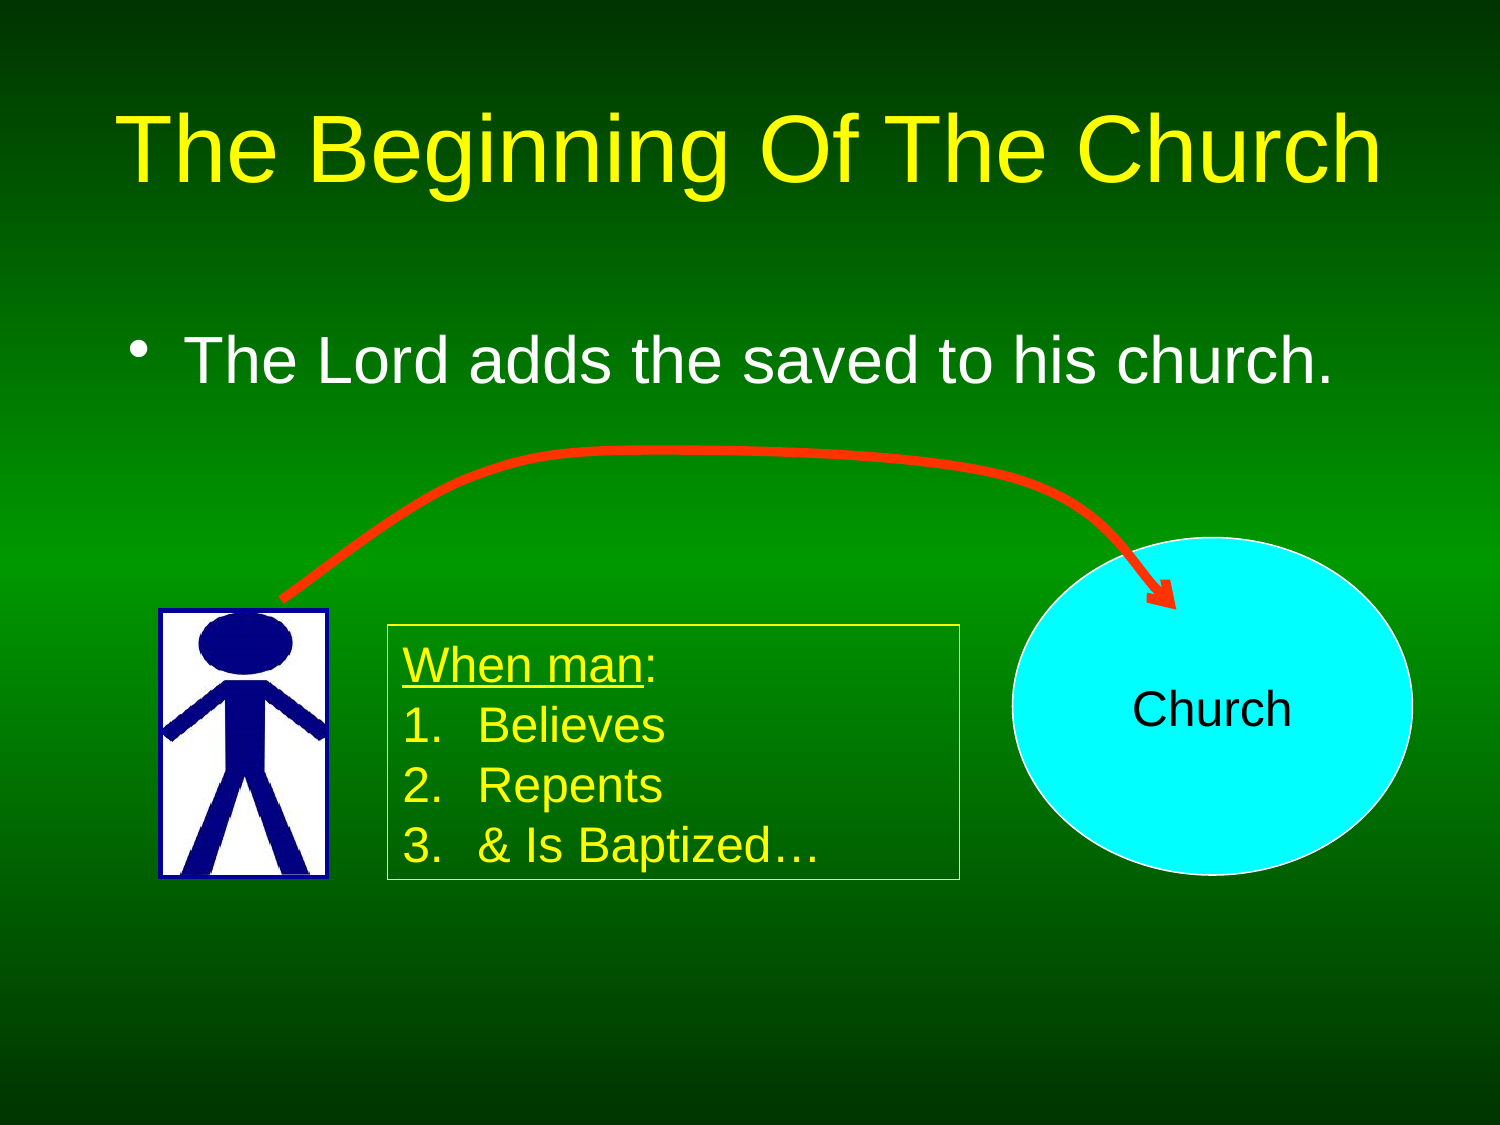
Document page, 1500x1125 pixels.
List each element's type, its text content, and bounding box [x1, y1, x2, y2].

text_box Church [1012, 537, 1413, 876]
text_box When man: Believes Repents & Is Baptized… [387, 624, 960, 880]
title The Beginning Of The Church [37, 50, 1463, 238]
list The Lord adds the saved to his church. [112, 324, 1450, 463]
text_box [280, 449, 1177, 610]
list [162, 612, 326, 876]
